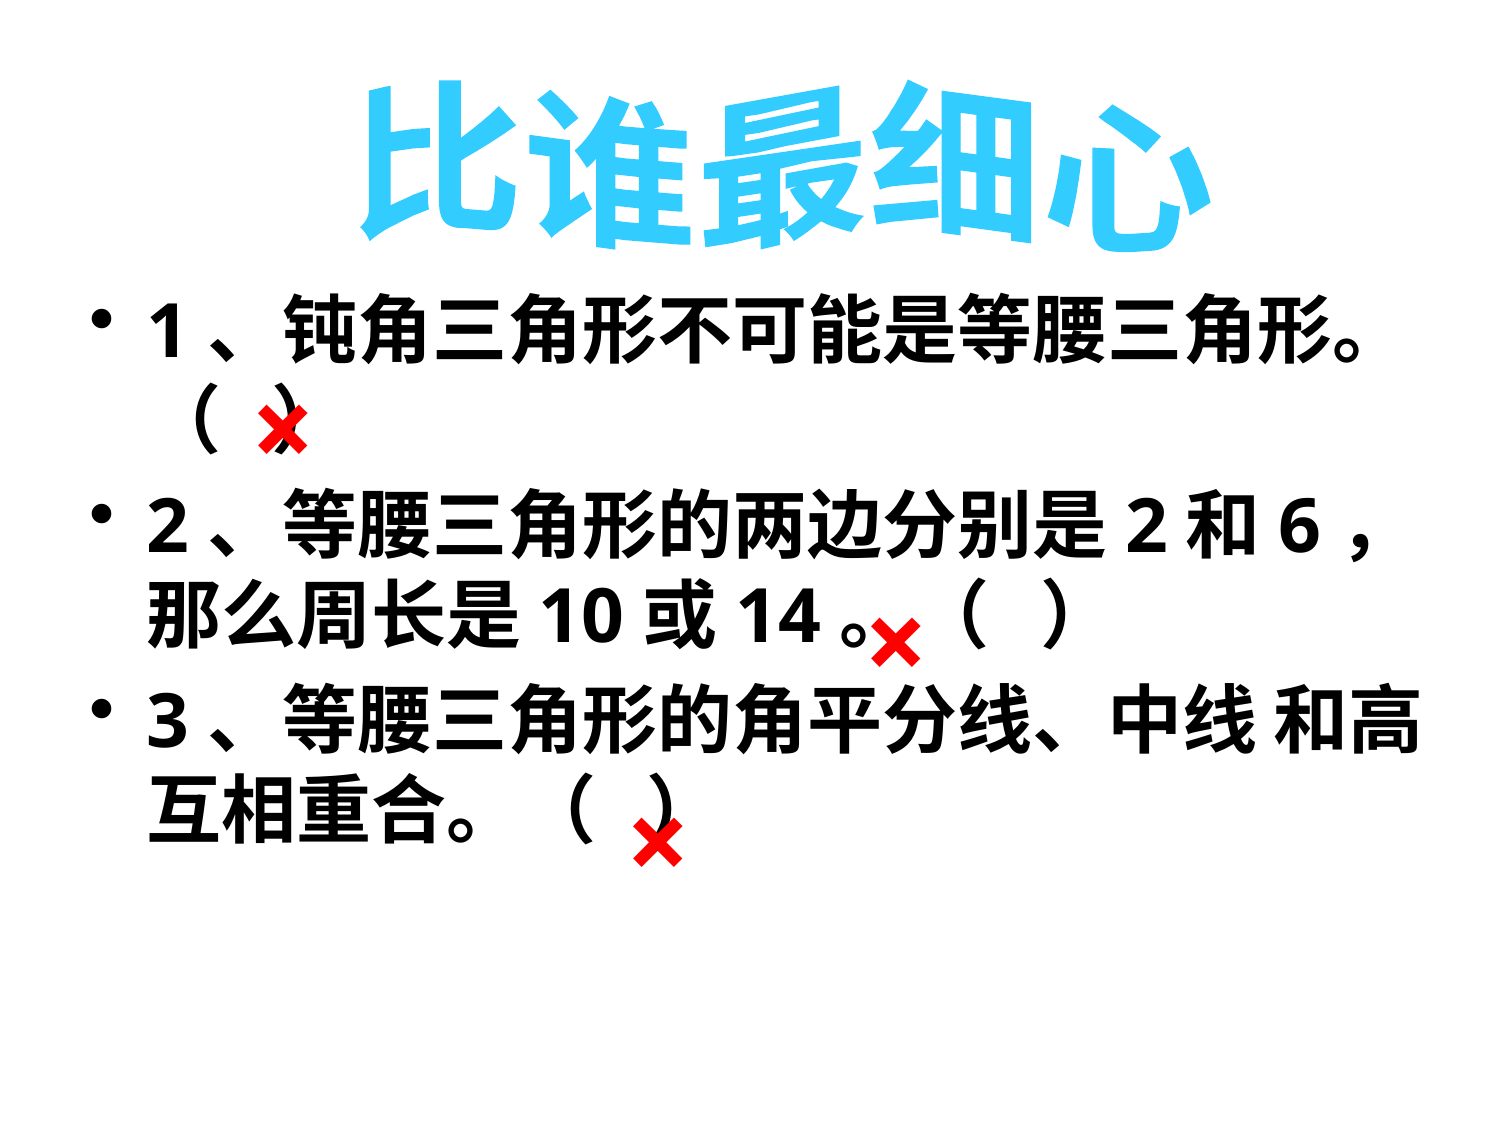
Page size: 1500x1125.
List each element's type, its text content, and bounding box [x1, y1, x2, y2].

text_box × [610, 762, 708, 913]
text_box × [235, 349, 333, 500]
text_box × [847, 562, 945, 713]
list 1、钝角三角形不可能是等腰三角形。（ ） 2、等腰三角形的两边分别是2和6，那么周长是10或14。（ ） 3、等腰三角形的角平分线、中线 和高互相重合。（ ） [74, 274, 1463, 1018]
